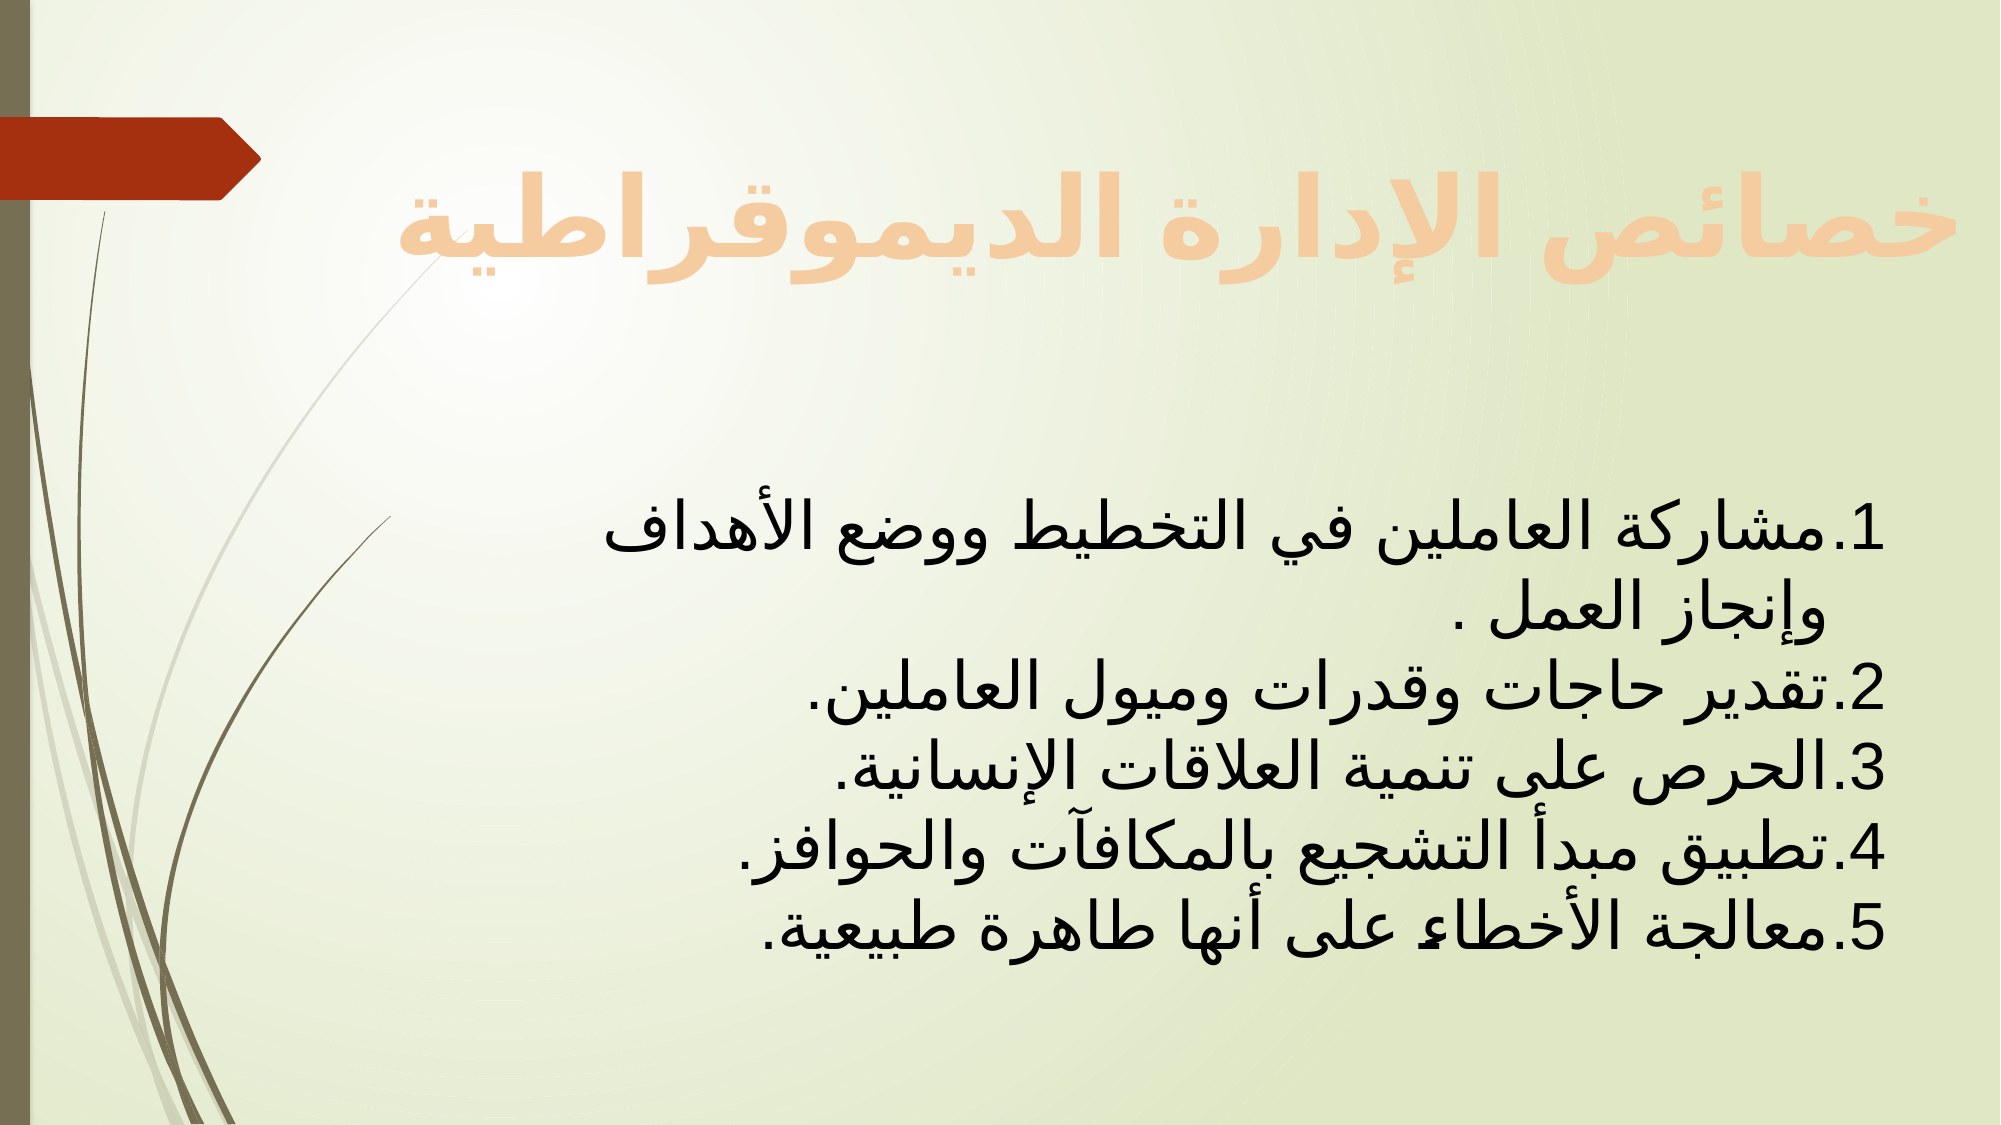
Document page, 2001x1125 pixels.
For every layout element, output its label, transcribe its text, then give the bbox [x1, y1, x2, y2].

text_box خصائص الإدارة الديموقراطية [378, 137, 1984, 288]
text_box مشاركة العاملين في التخطيط ووضع الأهداف وإنجاز العمل . تقدير حاجات وقدرات وميول العاملين. الحرص على تنمية العلاقات الإنسانية. تطبيق مبدأ التشجيع بالمكافآت والحوافز. معالجة الأخطاء على أنها طاهرة طبيعية. [500, 395, 1901, 1016]
